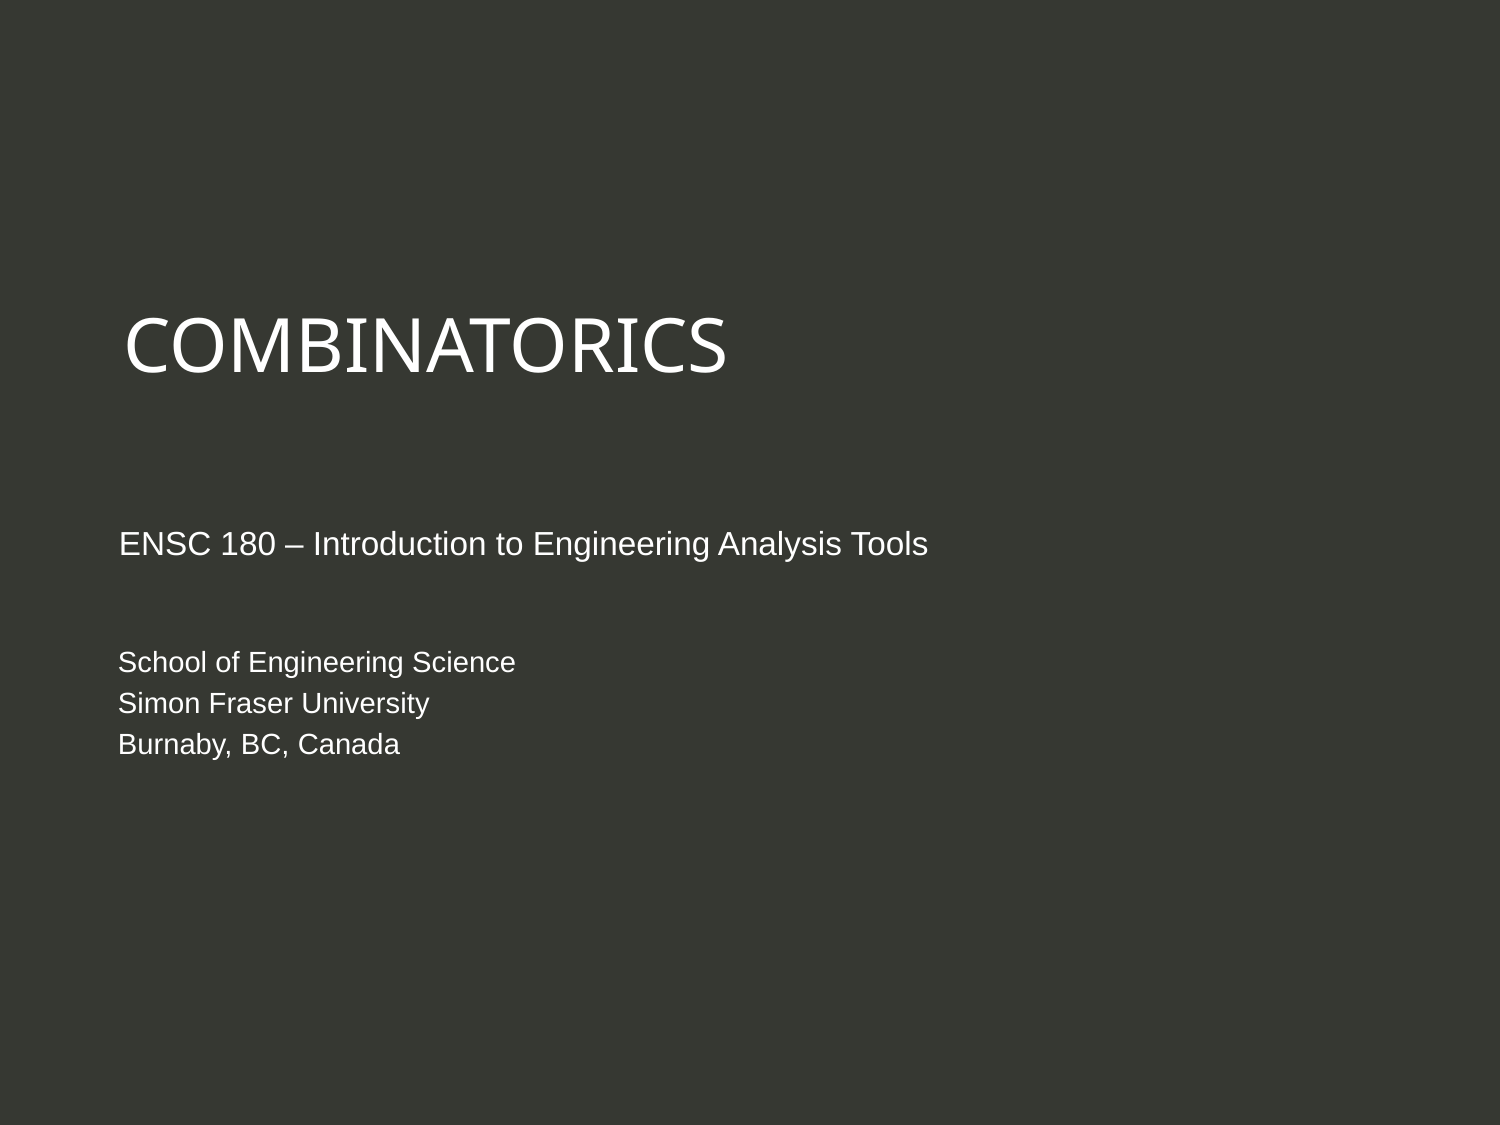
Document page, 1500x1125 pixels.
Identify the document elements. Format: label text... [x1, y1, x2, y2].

title COMBINATORICS [108, 290, 1446, 391]
subtitle ENSC 180 – Introduction to Engineering Analysis Tools [103, 515, 1429, 591]
